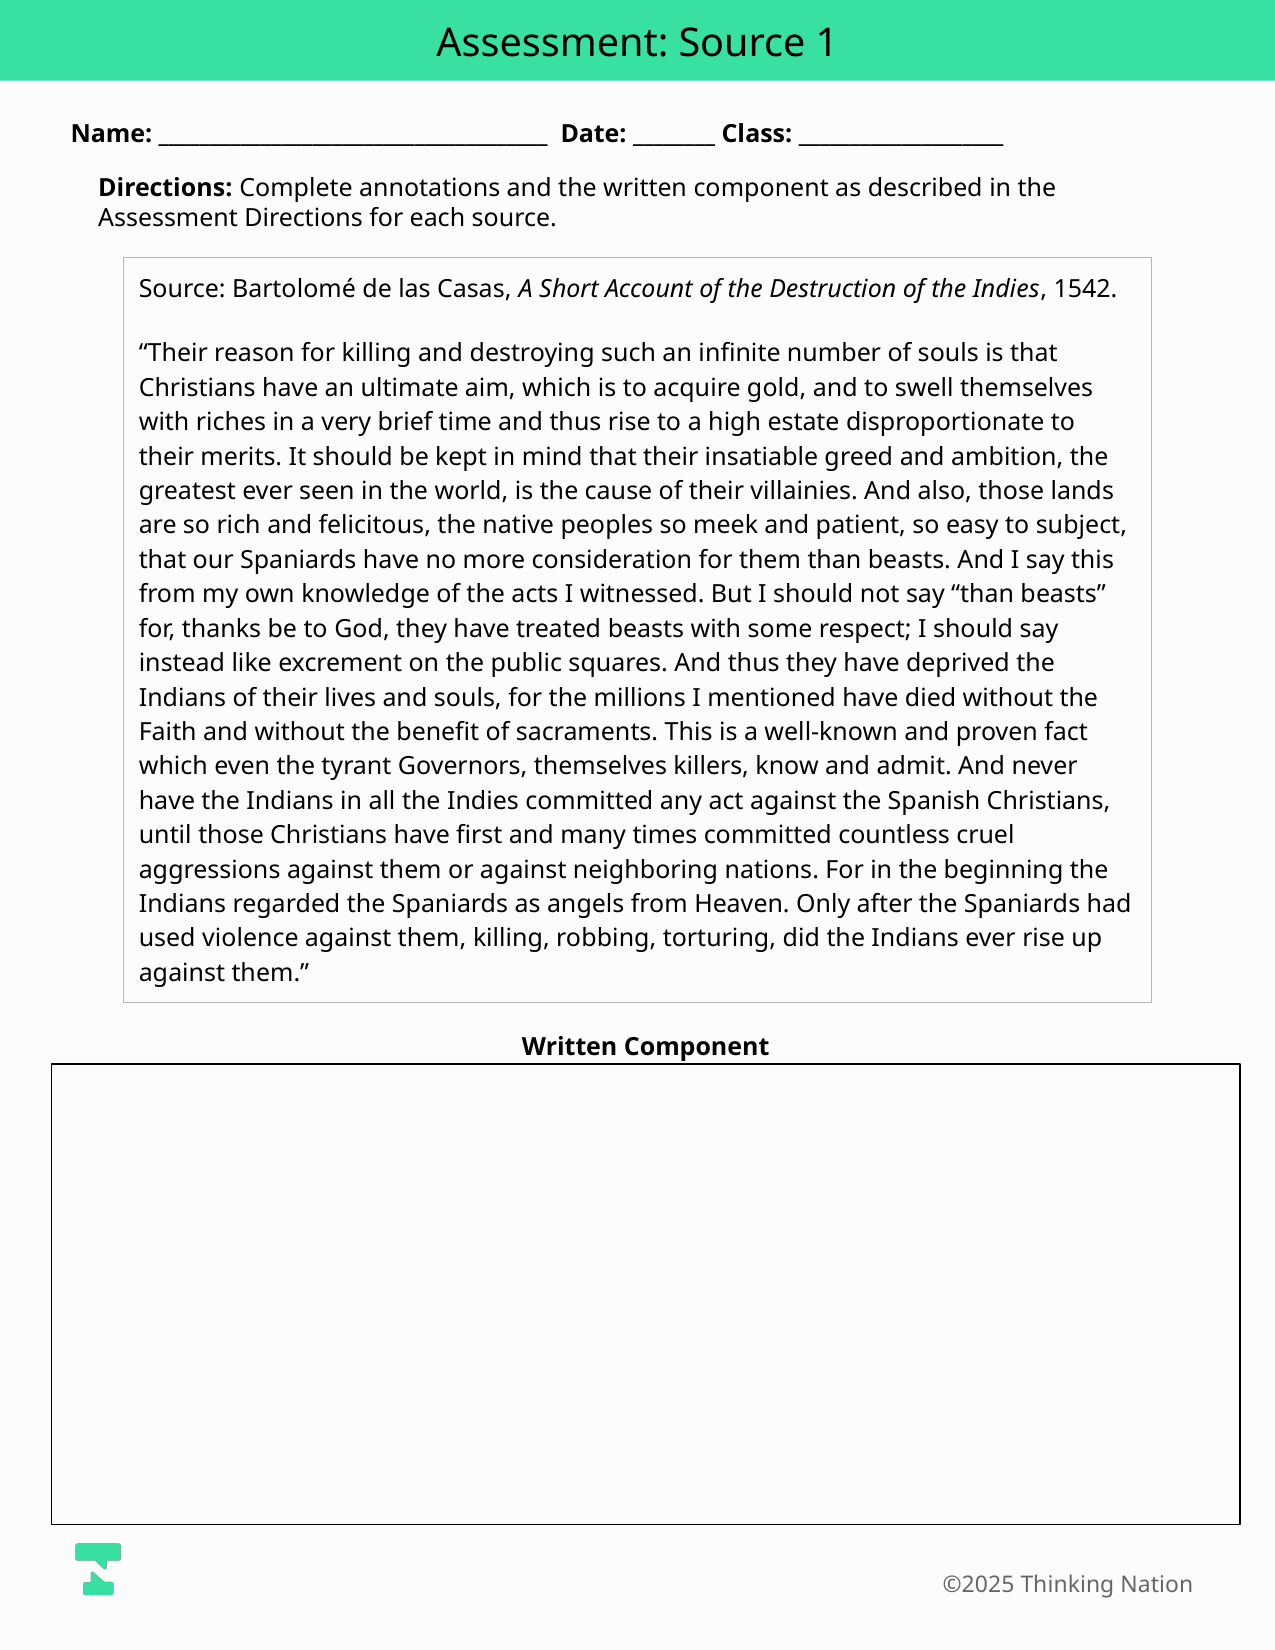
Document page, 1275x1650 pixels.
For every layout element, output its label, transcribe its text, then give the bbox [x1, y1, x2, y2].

text_box [51, 1075, 1240, 1525]
text_box Name: ______________________________________ Date: ________ Class: ____________________ [55, 102, 1223, 162]
picture [62, 1533, 134, 1605]
text_box Source: Bartolomé de las Casas, A Short Account of the Destruction of the Indies, 1542. “Their reason for killing and destroying such an infinite number of souls is that Christians have an ultimate aim, which is to acquire gold, and to swell themselves with riches in a very brief time and thus rise to a high estate disproportionate to their merits. It should be kept in mind that their insatiable greed and ambition, the greatest ever seen in the world, is the cause of their villainies. And also, those lands are so rich and felicitous, the native peoples so meek and patient, so easy to subject, that our Spaniards have no more consideration for them than beasts. And I say this from my own knowledge of the acts I witnessed. But I should not say “than beasts” for, thanks be to God, they have treated beasts with some respect; I should say instead like excrement on the public squares. And thus they have deprived the Indians of their lives and souls, for the millions I mentioned have died without the Faith and without the benefit of sacraments. This is a well-known and proven fact which even the tyrant Governors, themselves killers, know and admit. And never have the Indians in all the Indies committed any act against the Spanish Christians, until those Christians have first and many times committed countless cruel aggressions against them or against neighboring nations. For in the beginning the Indians regarded the Spaniards as angels from Heaven. Only after the Spaniards had used violence against them, killing, robbing, torturing, did the Indians ever rise up against them.” [123, 257, 1152, 1003]
text_box Written Component [51, 1015, 1240, 1075]
text_box Assessment: Source 1 [0, 0, 1275, 81]
text_box Directions: Complete annotations and the written component as described in the Assessment Directions for each source. [83, 162, 1209, 247]
text_box ©2025 Thinking Nation [907, 1553, 1210, 1605]
